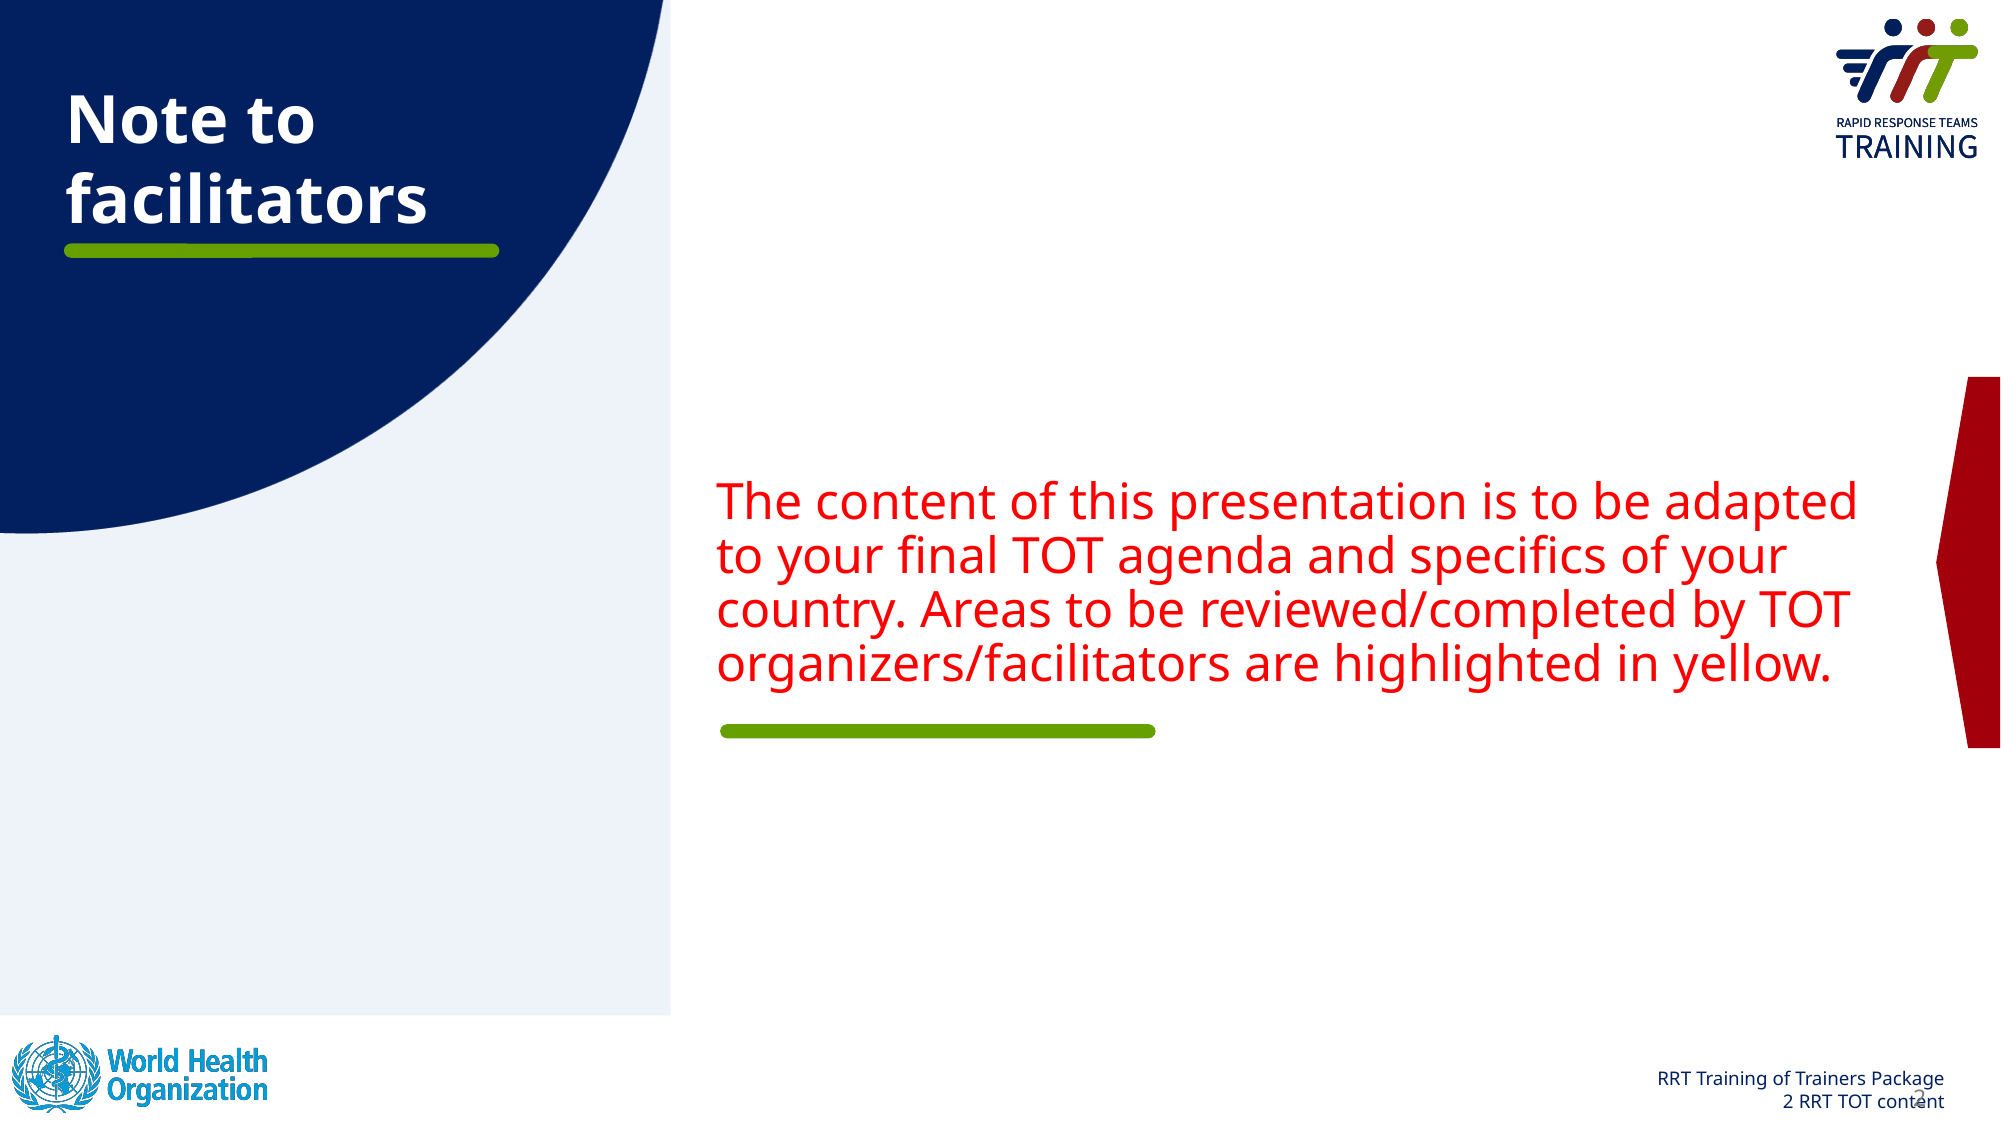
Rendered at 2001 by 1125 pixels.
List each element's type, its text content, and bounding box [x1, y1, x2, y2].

picture [30, 1083, 37, 1091]
picture [12, 1035, 54, 1068]
picture [1835, 19, 1978, 167]
text_box [720, 724, 1156, 739]
text_box The content of this presentation is to be adapted to your final TOT agenda and specifics of your country. Areas to be reviewed/completed by TOT organizers/facilitators are highlighted in yellow. [708, 334, 1903, 700]
picture [71, 1053, 90, 1091]
picture [34, 1054, 43, 1078]
picture [12, 1083, 48, 1113]
picture [50, 1108, 62, 1113]
picture [59, 1035, 267, 1113]
picture [46, 1056, 54, 1062]
text_box Note to facilitators [57, 69, 606, 244]
picture [40, 1062, 47, 1070]
picture [22, 1062, 26, 1077]
picture [36, 1088, 78, 1105]
picture [24, 1054, 36, 1087]
picture [0, 0, 670, 538]
